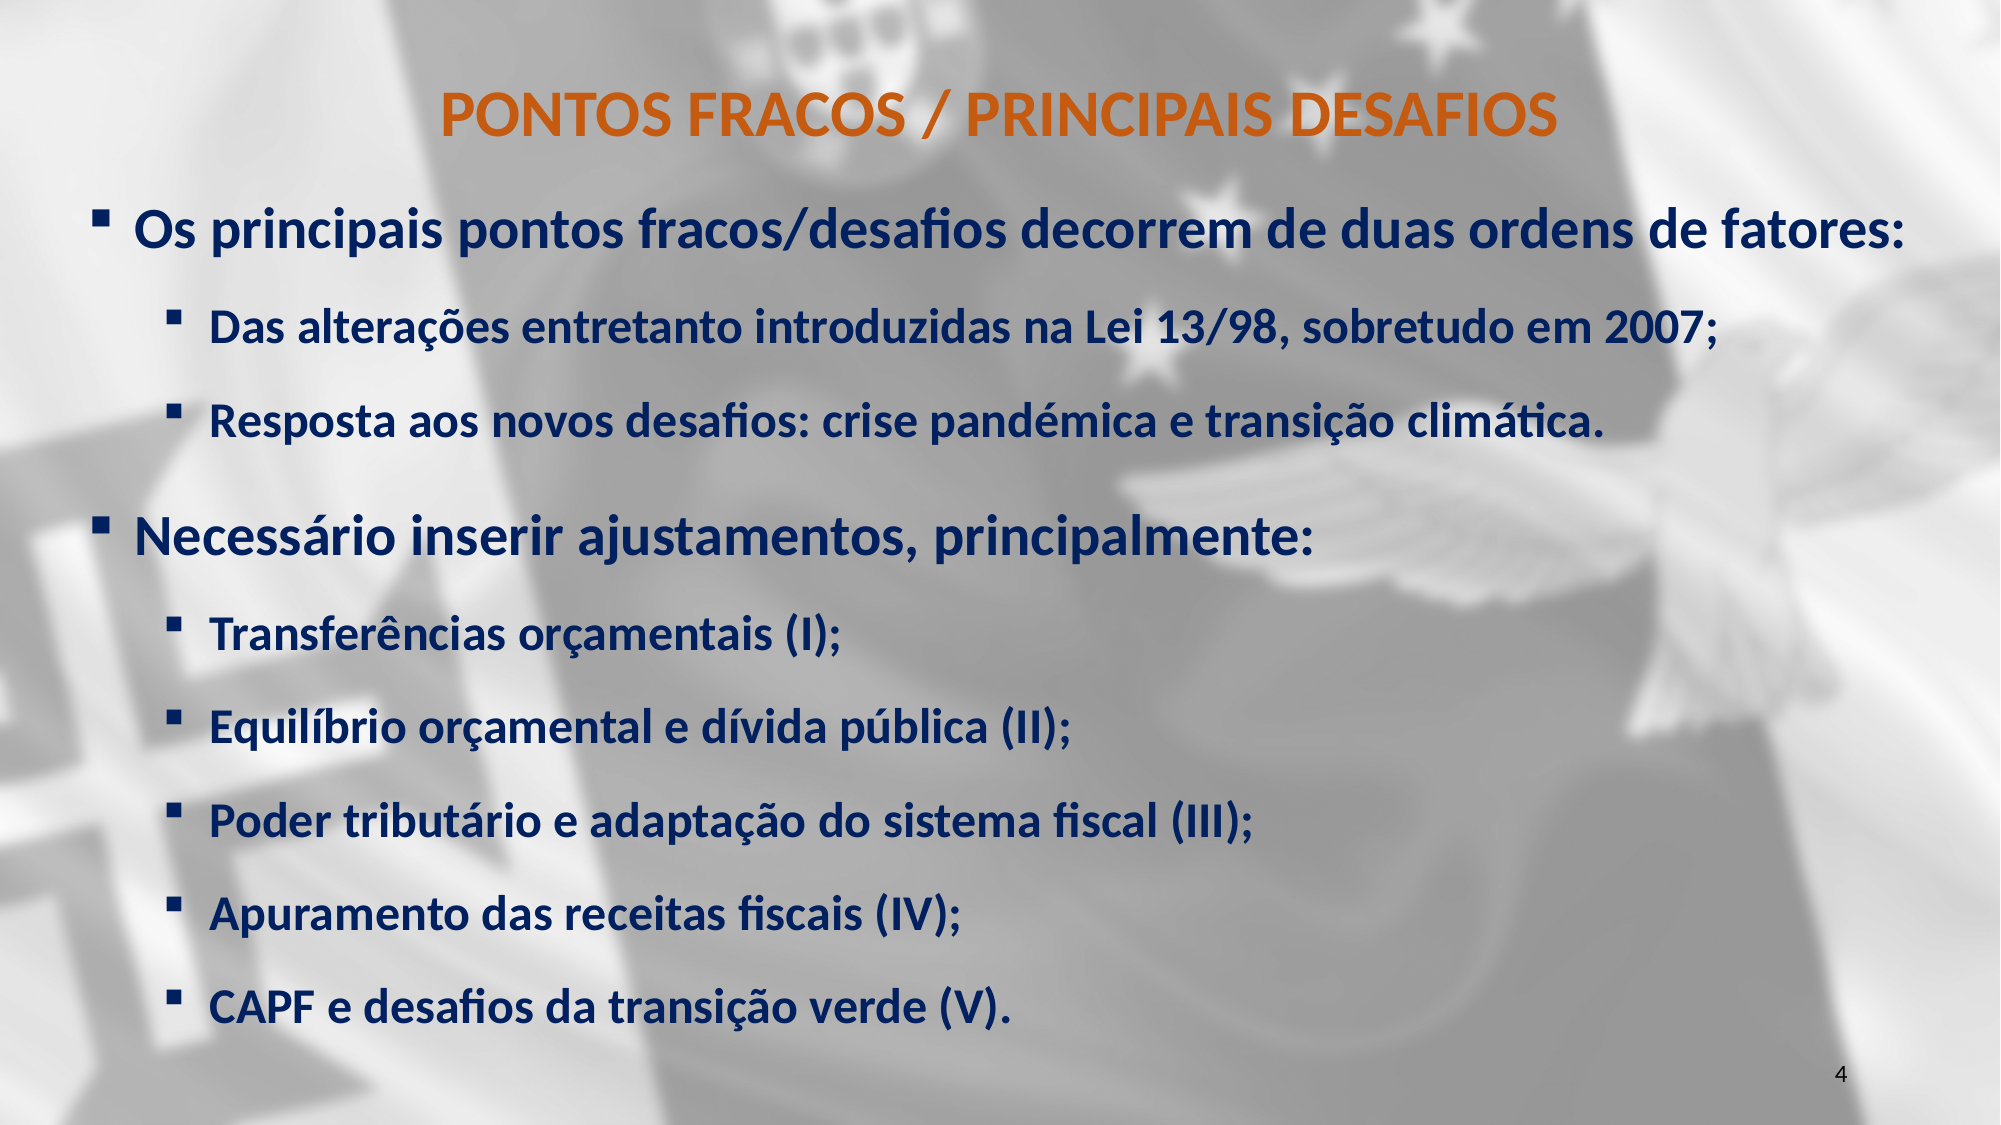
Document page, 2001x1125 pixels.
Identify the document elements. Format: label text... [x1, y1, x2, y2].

picture [0, 0, 2001, 1125]
title PONTOS FRACOS / PRINCIPAIS DESAFIOS [92, 59, 1908, 171]
slide_number 4 [1412, 1042, 1863, 1103]
text_box Os principais pontos fracos/desafios decorrem de duas ordens de fatores: Das alterações entretanto introduzidas na Lei 13/98, sobretudo em 2007; Resposta aos novos desafios: crise pandémica e transição climática. Necessário inserir ajustamentos, principalmente: Transferências orçamentais (I); Equilíbrio orçamental e dívida pública (II); Poder tributário e adaptação do sistema fiscal (III); Apuramento das receitas fiscais (IV); CAPF e desafios da transição verde (V). [72, 183, 1927, 1042]
